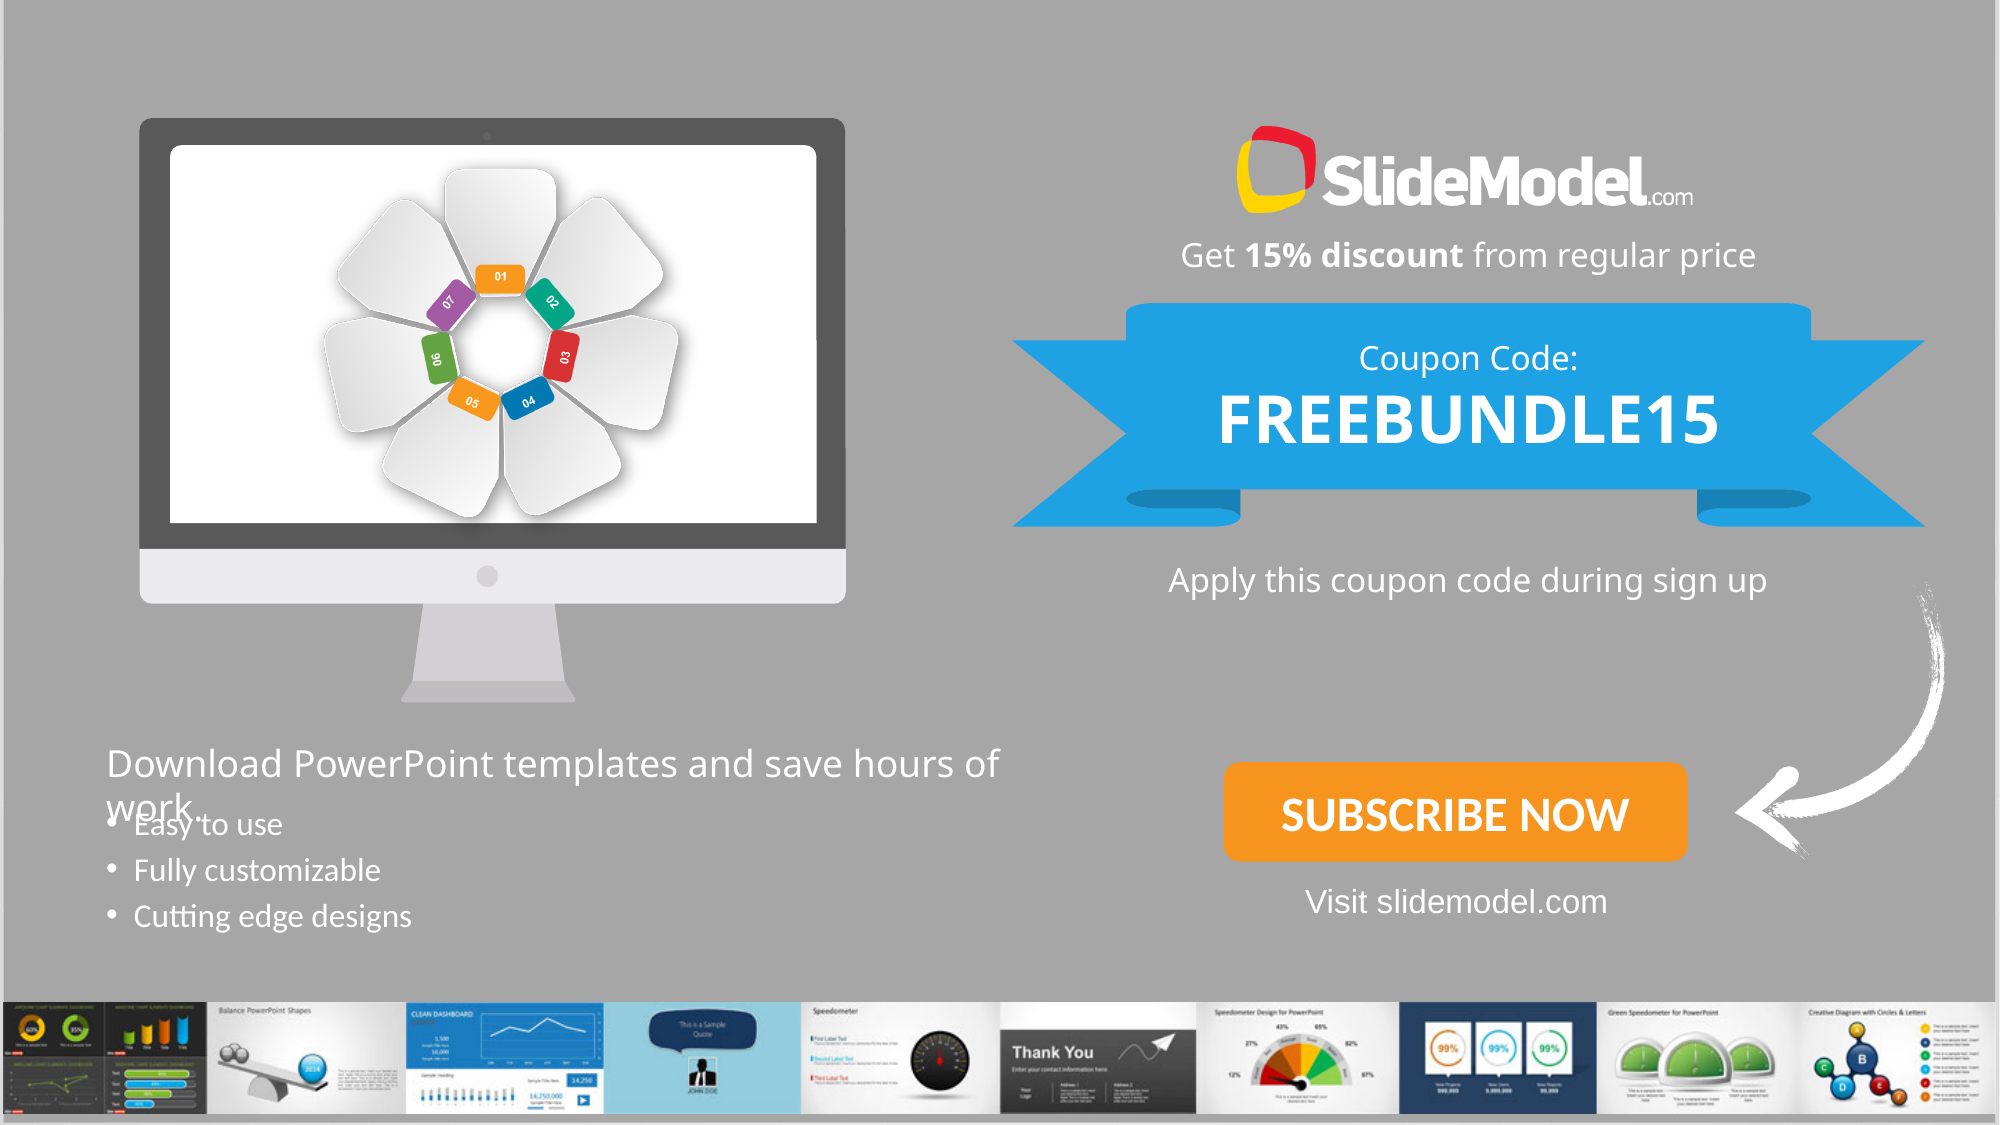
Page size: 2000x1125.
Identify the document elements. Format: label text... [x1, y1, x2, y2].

text_box [1012, 303, 1926, 527]
text_box [1925, 587, 1934, 601]
text_box [2, 0, 1997, 1002]
text_box Download PowerPoint templates and save hours of work. [91, 732, 1058, 837]
picture [302, 147, 708, 547]
picture [3, 1002, 1996, 1114]
picture [1236, 126, 1694, 214]
text_box Get 15% discount from regular price [1057, 226, 1880, 281]
text_box SUBSCRIBE NOW [1221, 760, 1690, 864]
text_box Apply this coupon code during sign up [1129, 551, 1809, 607]
text_box Coupon Code: FREEBUNDLE15 [1172, 329, 1765, 464]
text_box Visit slidemodel.com [1247, 873, 1667, 927]
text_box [139, 117, 847, 703]
text_box Easy to use Fully customizable Cutting edge designs [91, 837, 863, 942]
text_box [1734, 594, 1946, 860]
